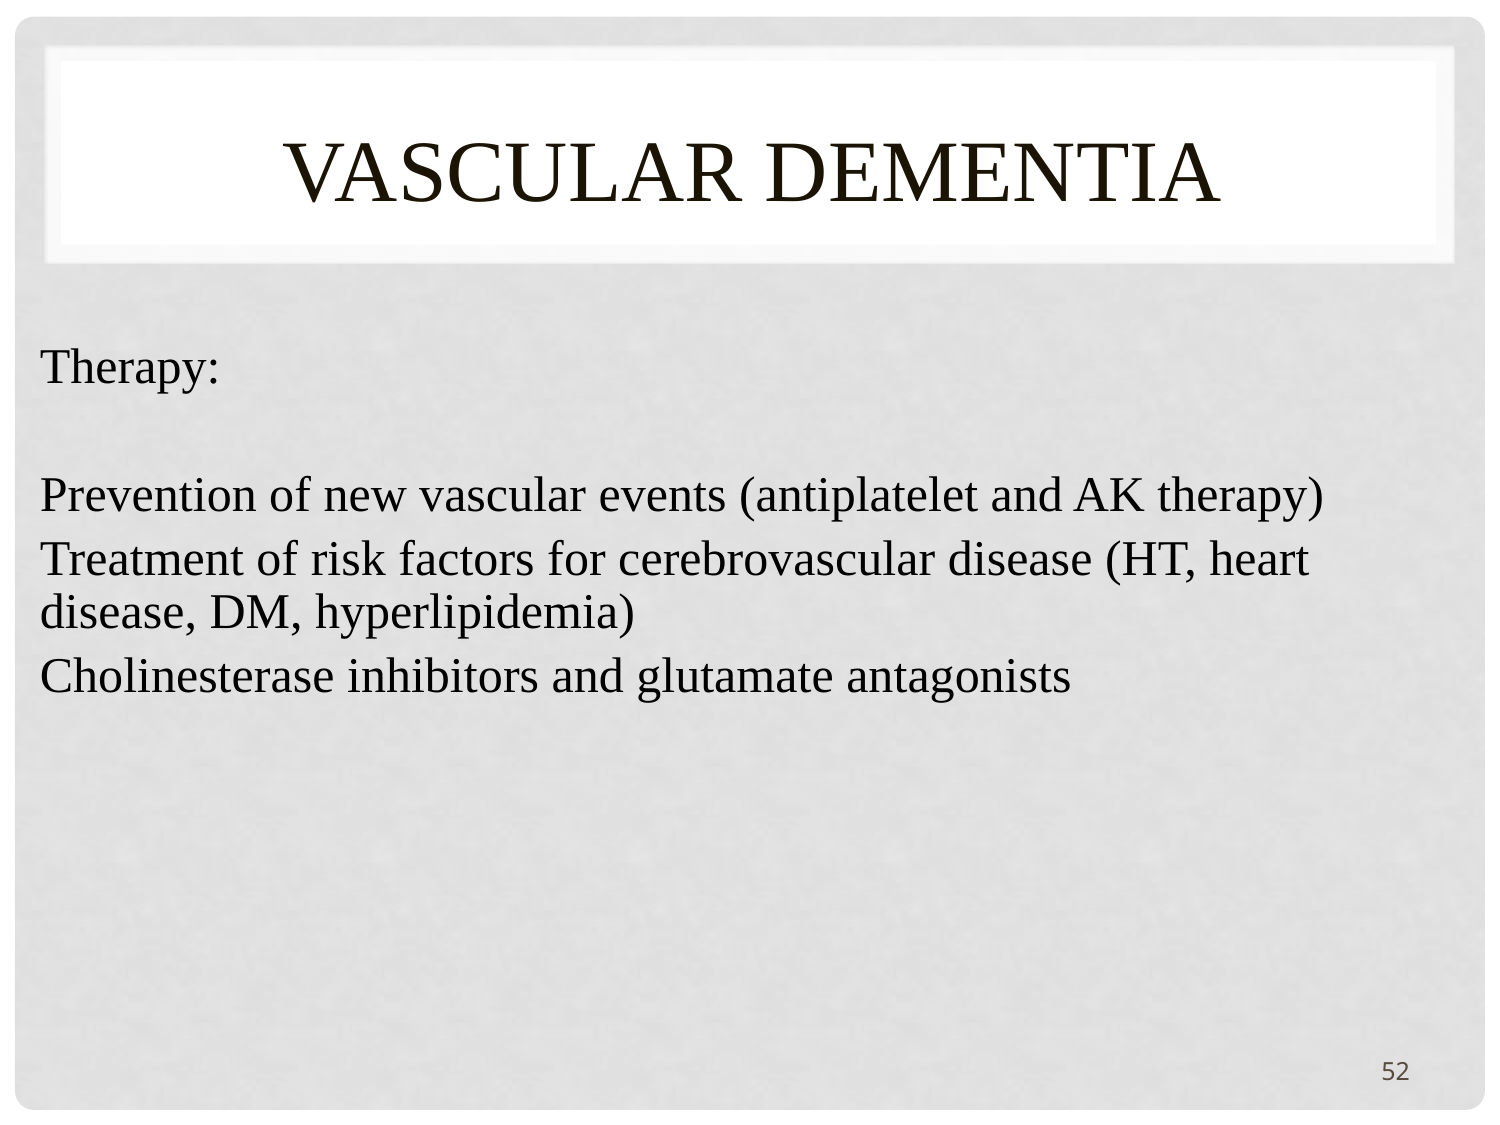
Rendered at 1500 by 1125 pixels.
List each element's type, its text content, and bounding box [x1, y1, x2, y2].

text_box Therapy: Prevention of new vascular events (antiplatelet and AK therapy) Treatment of risk factors for cerebrovascular disease (HT, heart disease, DM, hyperlipidemia) Cholinesterase inhibitors and glutamate antagonists [24, 262, 1445, 1088]
title VASCULAR DEMENTIA [37, 72, 1468, 261]
slide_number 52 [1074, 1042, 1425, 1103]
